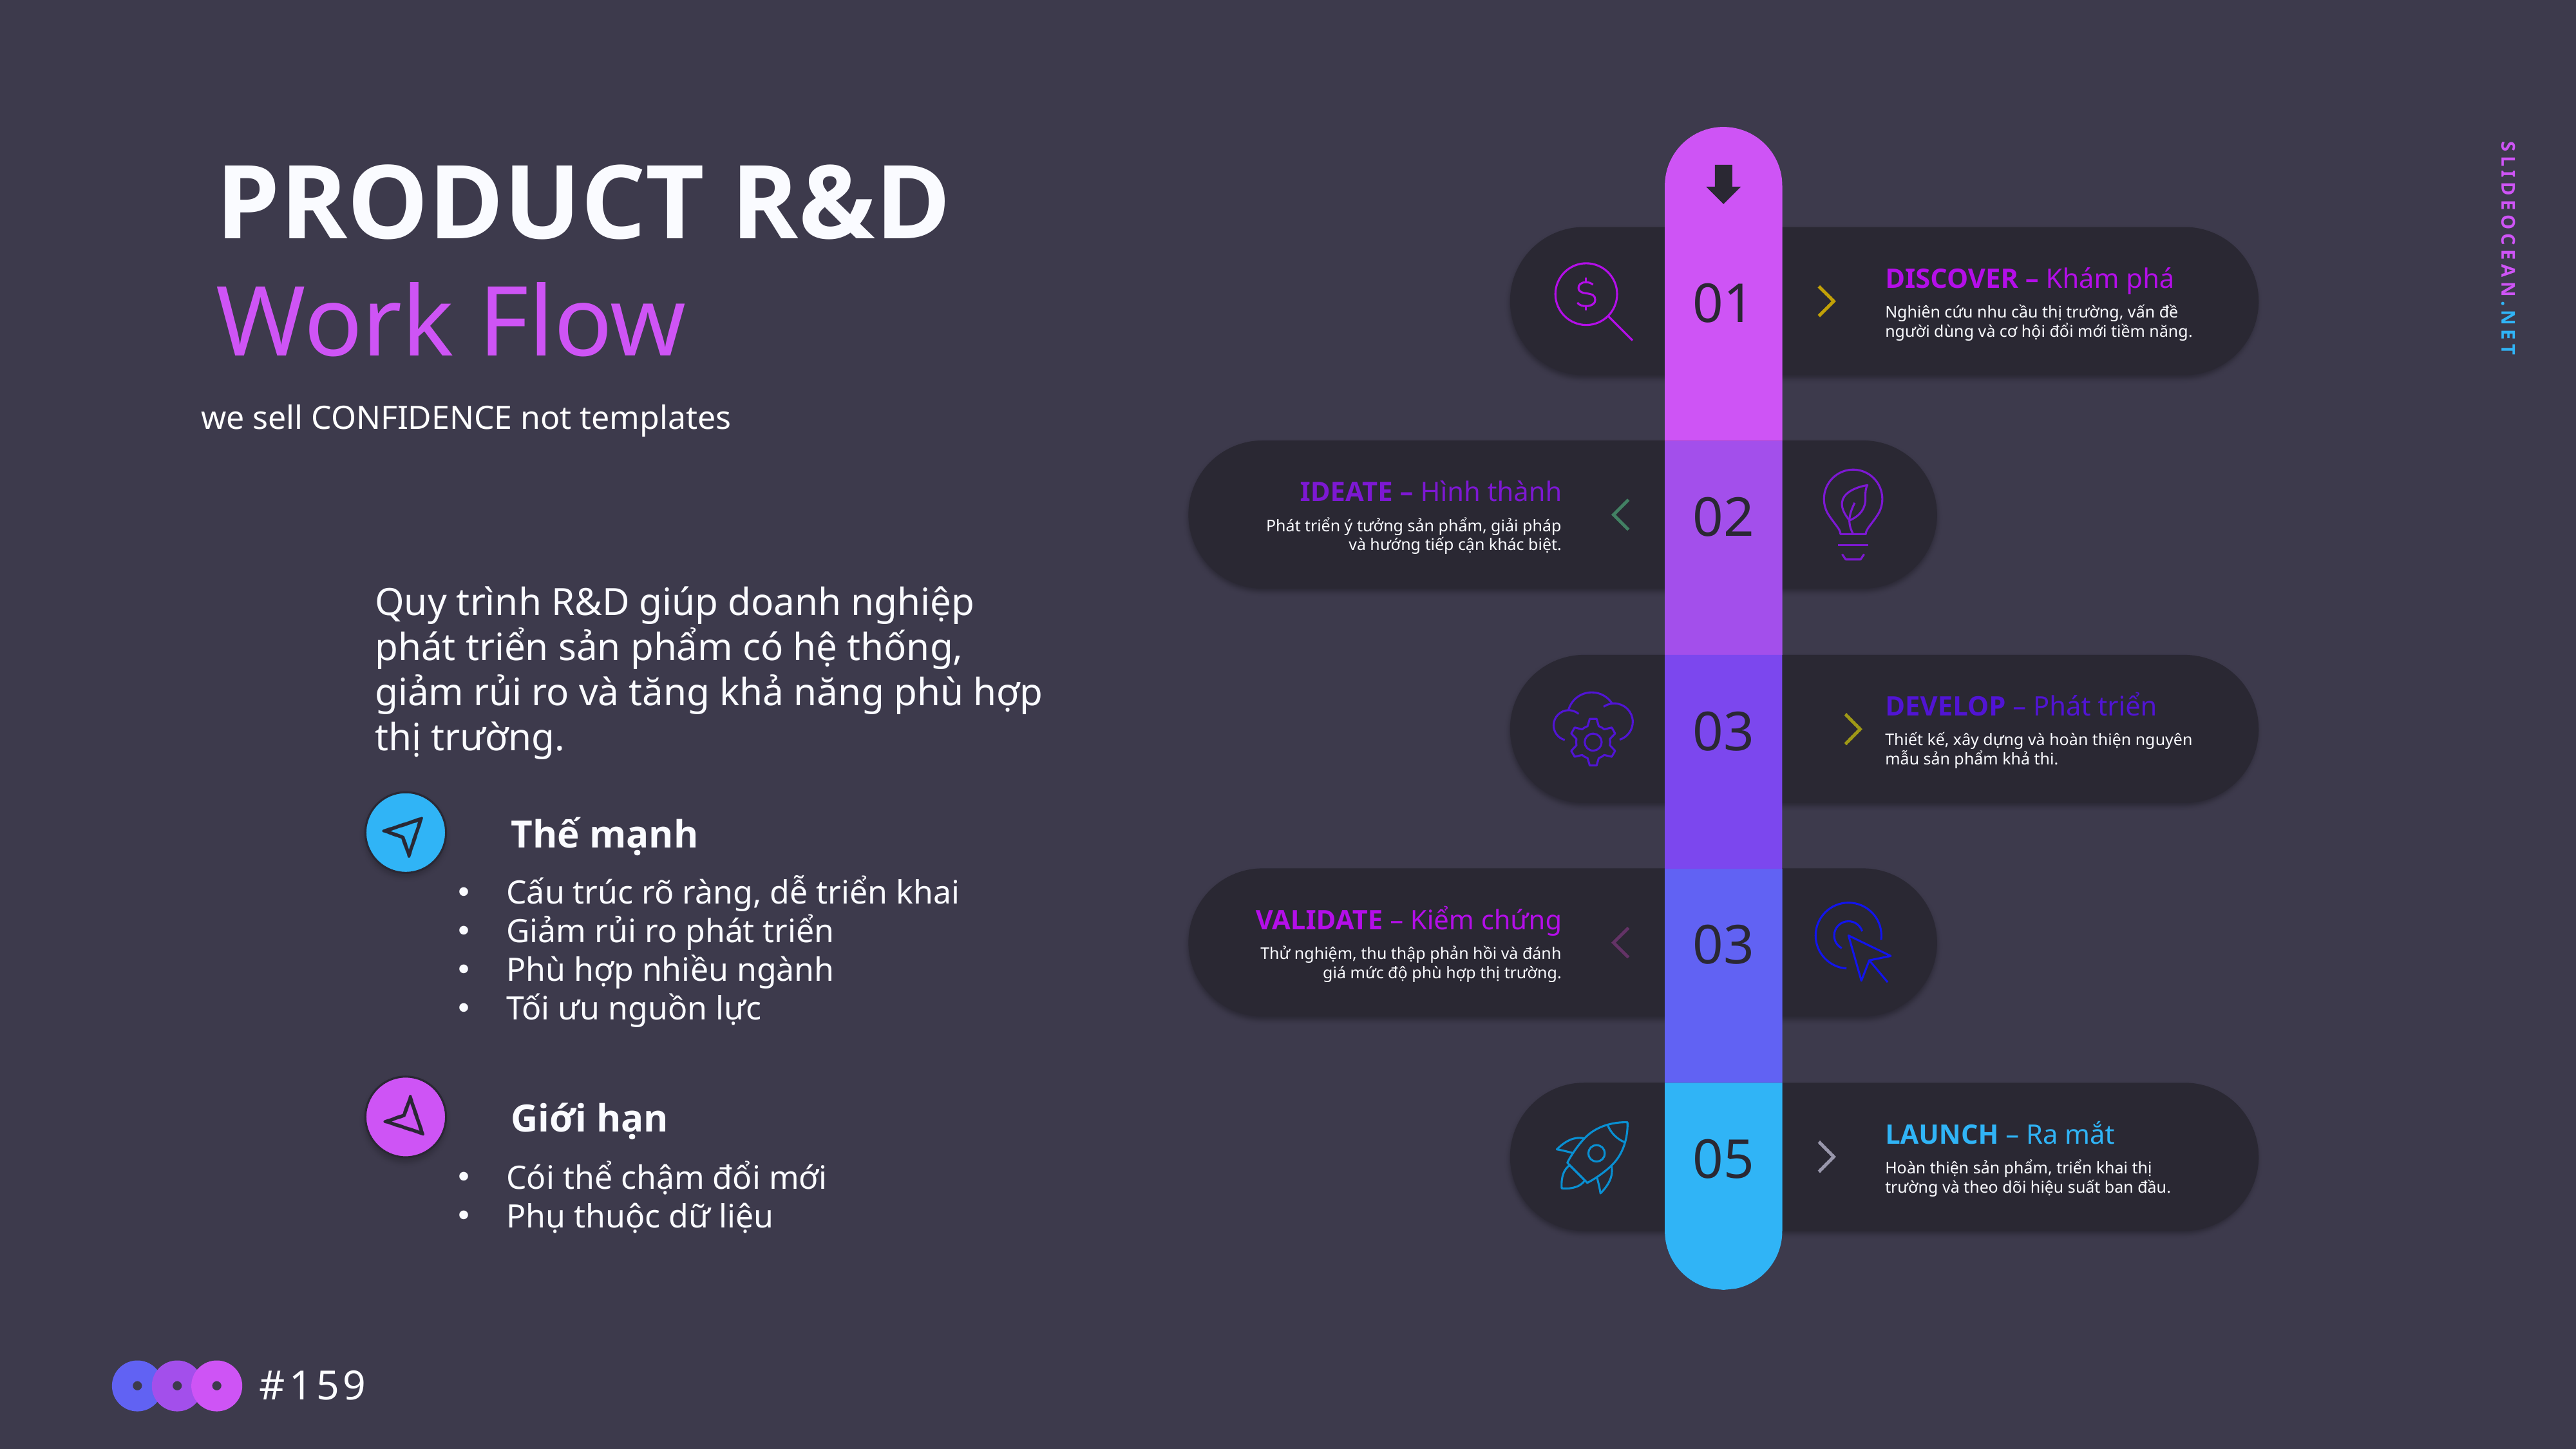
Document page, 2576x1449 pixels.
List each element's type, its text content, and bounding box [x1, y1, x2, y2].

text_box [1783, 225, 2260, 377]
text_box [1842, 554, 1864, 560]
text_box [1236, 897, 1572, 988]
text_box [1875, 683, 2211, 774]
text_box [1236, 469, 1572, 560]
text_box [1815, 902, 1891, 983]
text_box [1509, 654, 1664, 804]
text_box PRODUCT R&D Work Flow [206, 131, 961, 380]
text_box [1553, 692, 1633, 766]
picture [1593, 487, 1648, 542]
text_box Giới hạn [501, 1090, 929, 1144]
text_box [1187, 867, 1664, 1018]
text_box [1187, 439, 1664, 590]
picture [1825, 701, 1881, 757]
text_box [365, 1076, 447, 1158]
picture [1799, 273, 1855, 329]
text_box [1875, 256, 2211, 346]
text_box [365, 791, 447, 873]
text_box [1557, 1122, 1628, 1194]
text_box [1875, 1112, 2211, 1202]
picture [1593, 914, 1648, 971]
text_box #159 [259, 1359, 436, 1408]
text_box [1824, 469, 1882, 535]
text_box [1509, 225, 1664, 377]
text_box [1783, 654, 2260, 804]
text_box Cấu trúc rõ ràng, dễ triển khai Giảm rủi ro phát triển Phù hợp nhiều ngành Tối ưu nguồn lực [448, 867, 1080, 1031]
text_box [1555, 263, 1633, 341]
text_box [1664, 126, 1783, 1291]
text_box Cói thể chậm đổi mới Phụ thuộc dữ liệu [448, 1152, 1080, 1239]
text_box we sell CONFIDENCE not templates [191, 392, 741, 440]
text_box Thế mạnh [501, 805, 929, 860]
text_box [1783, 439, 1938, 590]
picture [1799, 1129, 1855, 1185]
text_box [1509, 1081, 1664, 1232]
text_box [1783, 1081, 2260, 1232]
text_box Quy trình R&D giúp doanh nghiệp phát triển sản phẩm có hệ thống, giảm rủi ro và tăng khả năng phù hợp thị trường. [365, 573, 1066, 763]
text_box [1783, 867, 1938, 1018]
